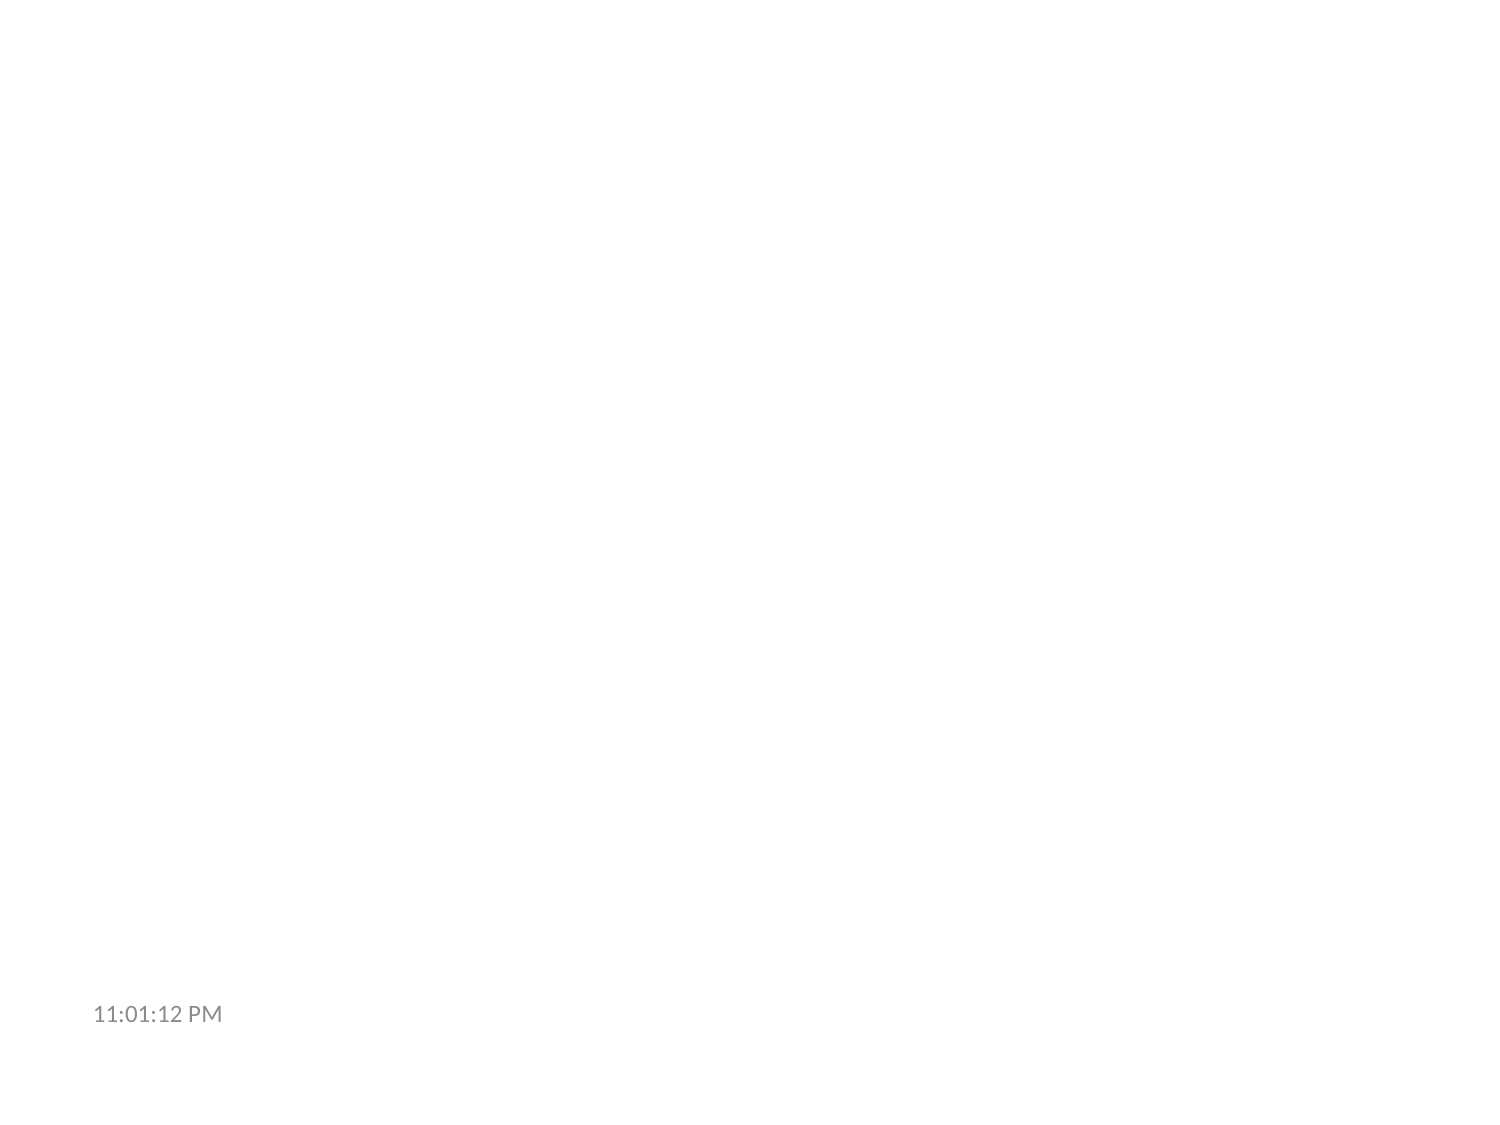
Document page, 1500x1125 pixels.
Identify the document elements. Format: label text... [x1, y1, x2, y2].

text_box 3:35:09 PM [77, 982, 428, 1043]
